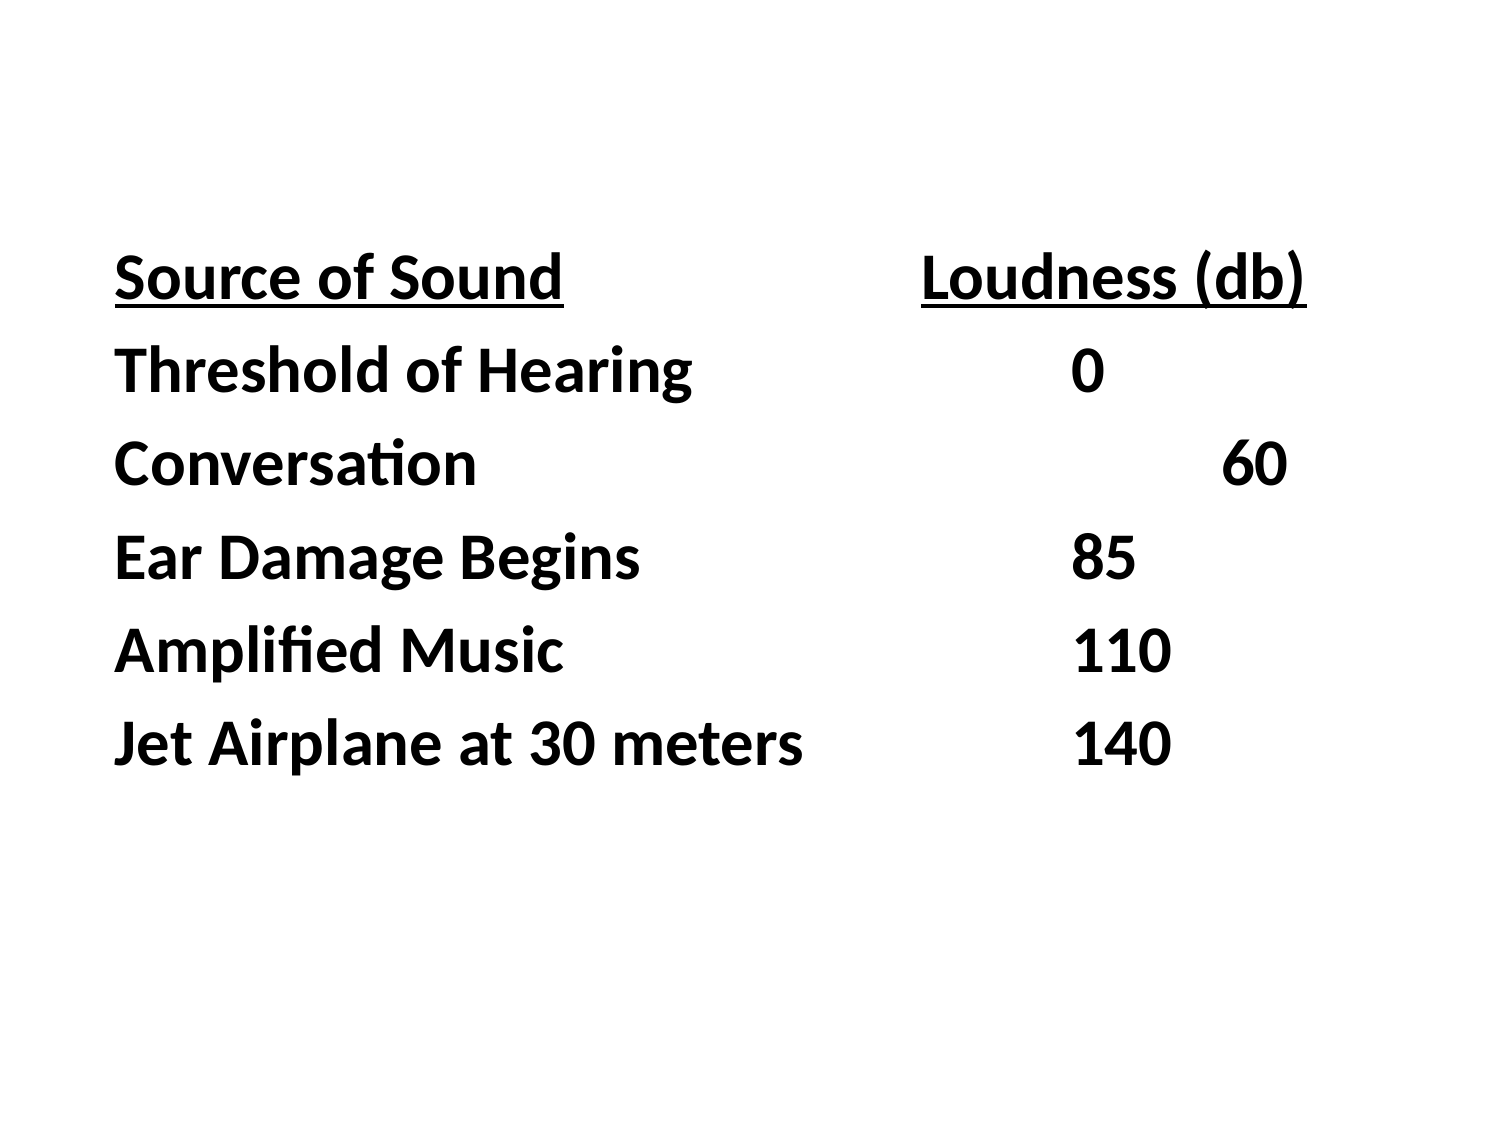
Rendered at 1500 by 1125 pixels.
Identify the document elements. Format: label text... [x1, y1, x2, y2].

list Source of Sound Loudness (db) Threshold of Hearing 0 Conversation 60 Ear Damage Begins 85 Amplified Music 110 Jet Airplane at 30 meters 140 [99, 224, 1438, 900]
